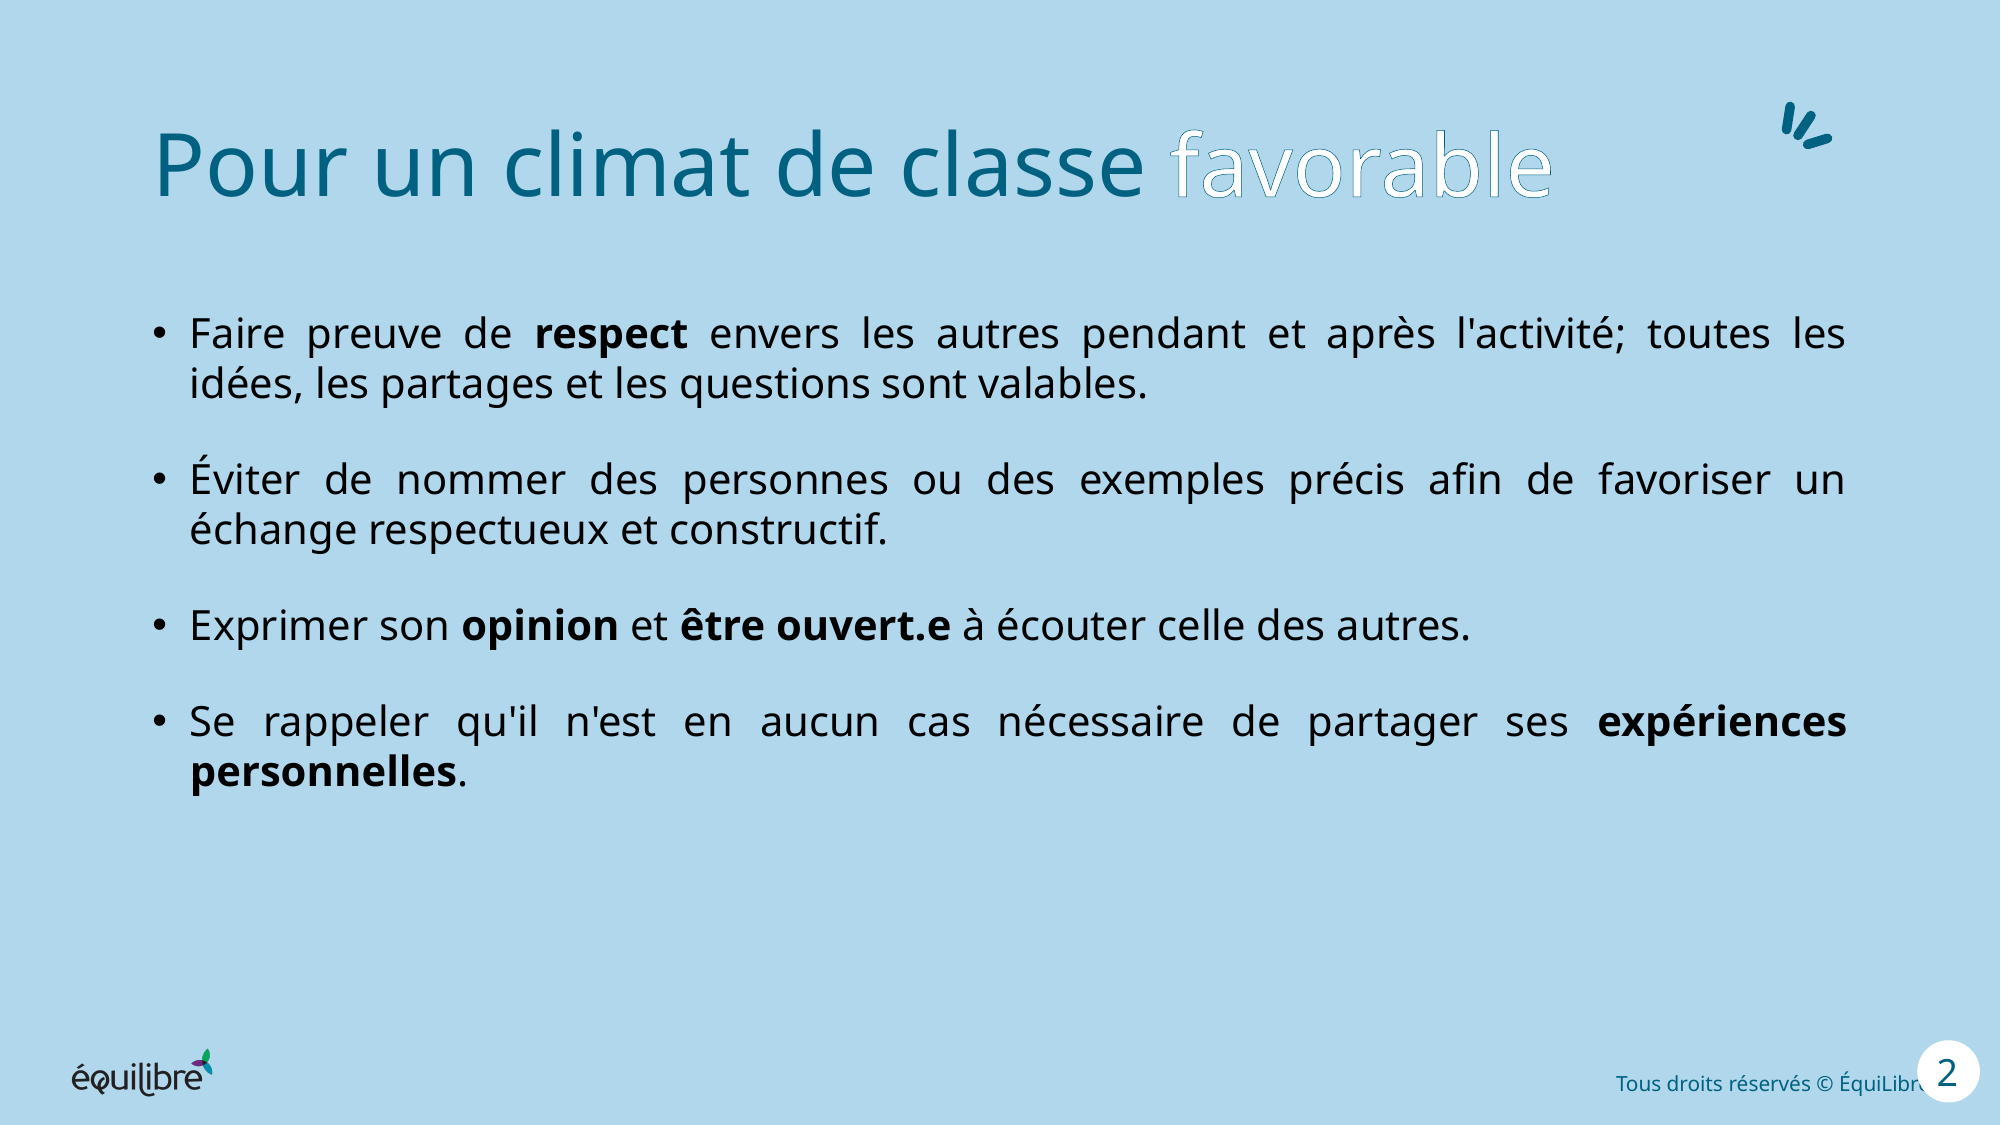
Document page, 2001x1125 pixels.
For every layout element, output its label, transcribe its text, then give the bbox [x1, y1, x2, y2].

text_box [1789, 98, 1825, 158]
list Faire preuve de respect envers les autres pendant et après l'activité; toutes les idées, les partages et les questions sont valables. Éviter de nommer des personnes ou des exemples précis afin de favoriser un échange respectueux et constructif. Exprimer son opinion et être ouvert.e à écouter celle des autres. Se rappeler qu'il n'est en aucun cas nécessaire de partager ses expériences personnelles. [137, 299, 1863, 1014]
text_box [1917, 1040, 2000, 1103]
picture [63, 1036, 221, 1125]
title Pour un climat de classe favorable [137, 59, 1863, 278]
